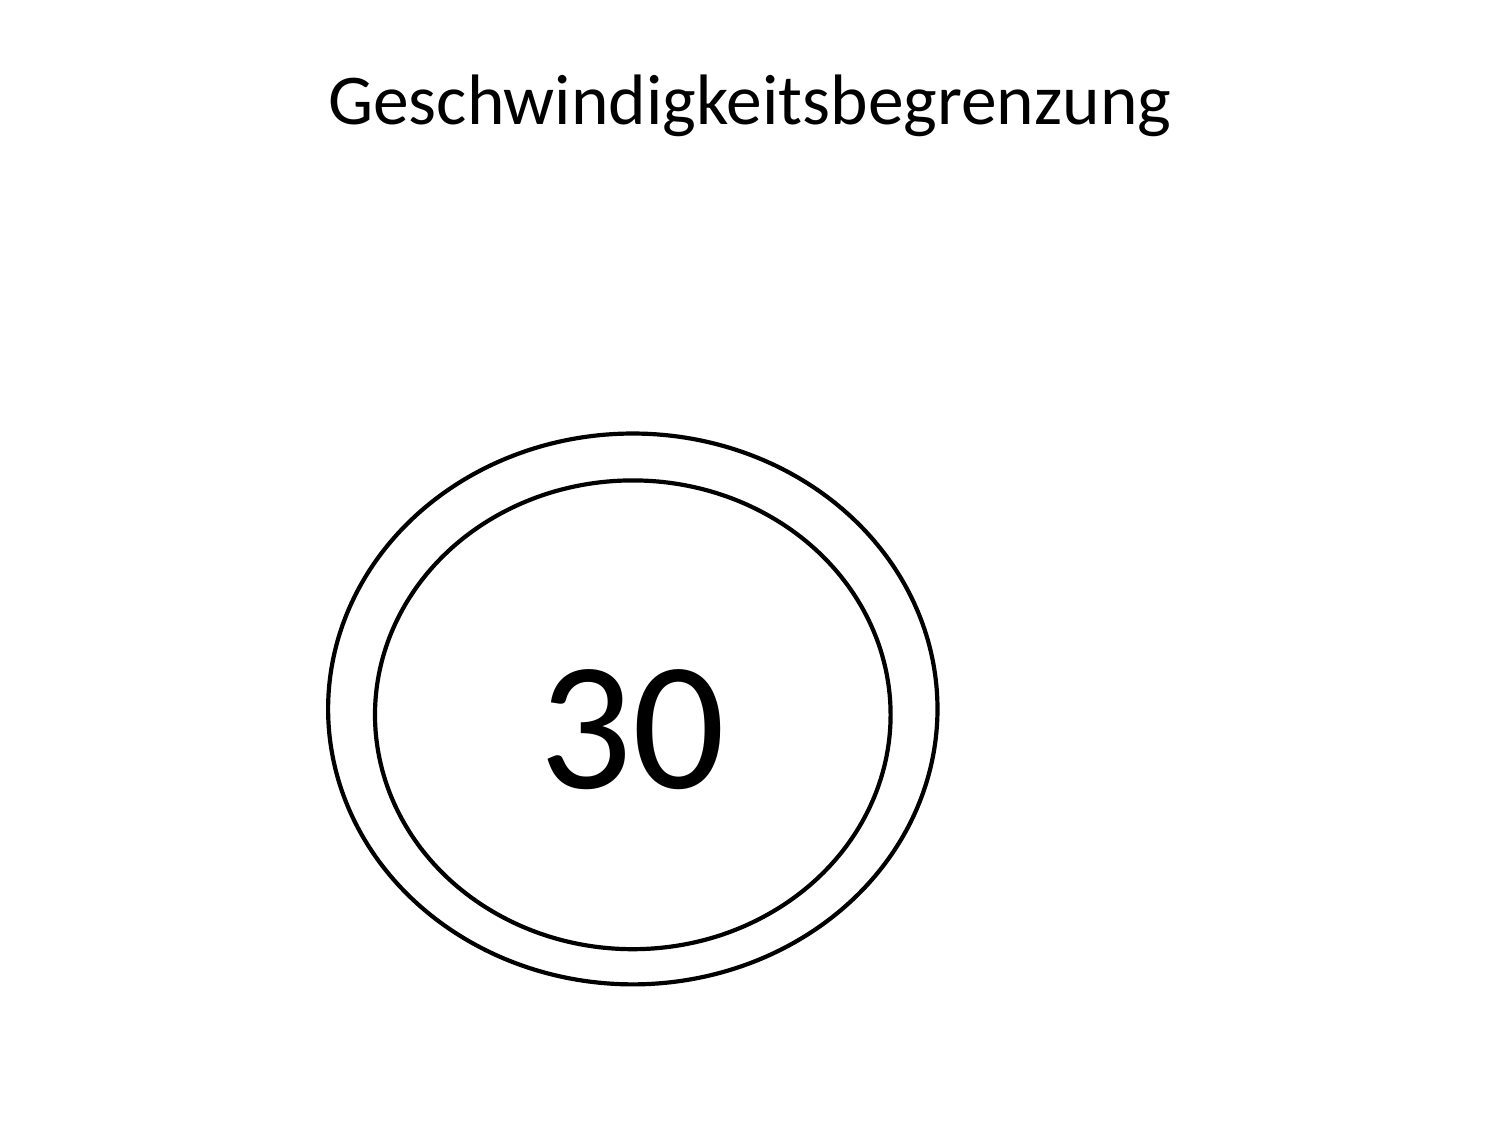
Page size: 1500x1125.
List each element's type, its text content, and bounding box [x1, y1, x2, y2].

text_box 30 [372, 478, 893, 952]
title Geschwindigkeitsbegrenzung [75, 45, 1425, 233]
text_box [326, 431, 940, 987]
